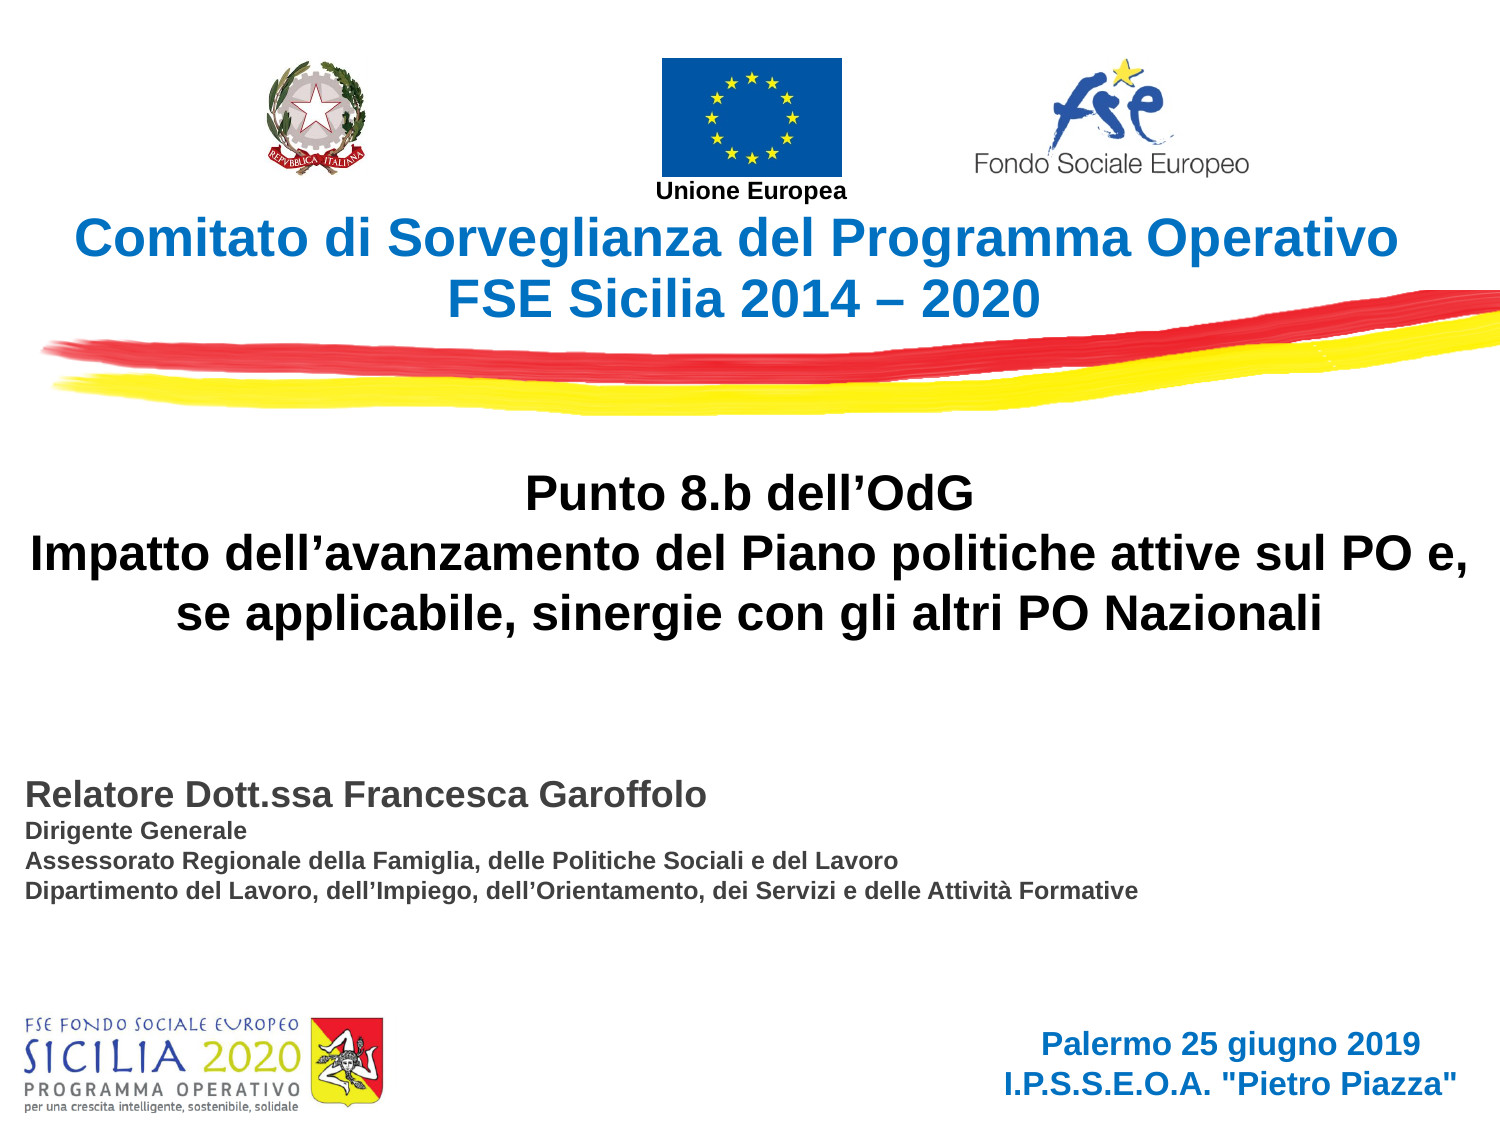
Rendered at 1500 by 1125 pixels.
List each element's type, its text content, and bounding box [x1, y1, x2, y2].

text_box Relatore Dott.ssa Francesca Garoffolo Dirigente Generale Assessorato Regionale della Famiglia, delle Politiche Sociali e del Lavoro Dipartimento del Lavoro, dell’Impiego, dell’Orientamento, dei Servizi e delle Attività Formative [0, 762, 1496, 912]
text_box Punto 8.b dell’OdG Impatto dell’avanzamento del Piano politiche attive sul PO e, se applicabile, sinergie con gli altri PO Nazionali [0, 453, 1500, 649]
text_box Palermo 25 giugno 2019 I.P.S.S.E.O.A. "Pietro Piazza" [962, 1014, 1500, 1110]
picture [229, 54, 1261, 231]
picture [0, 290, 1500, 421]
text_box Comitato di Sorveglianza del Programma Operativo FSE Sicilia 2014 – 2020 [13, 199, 1478, 289]
picture [20, 1011, 396, 1115]
